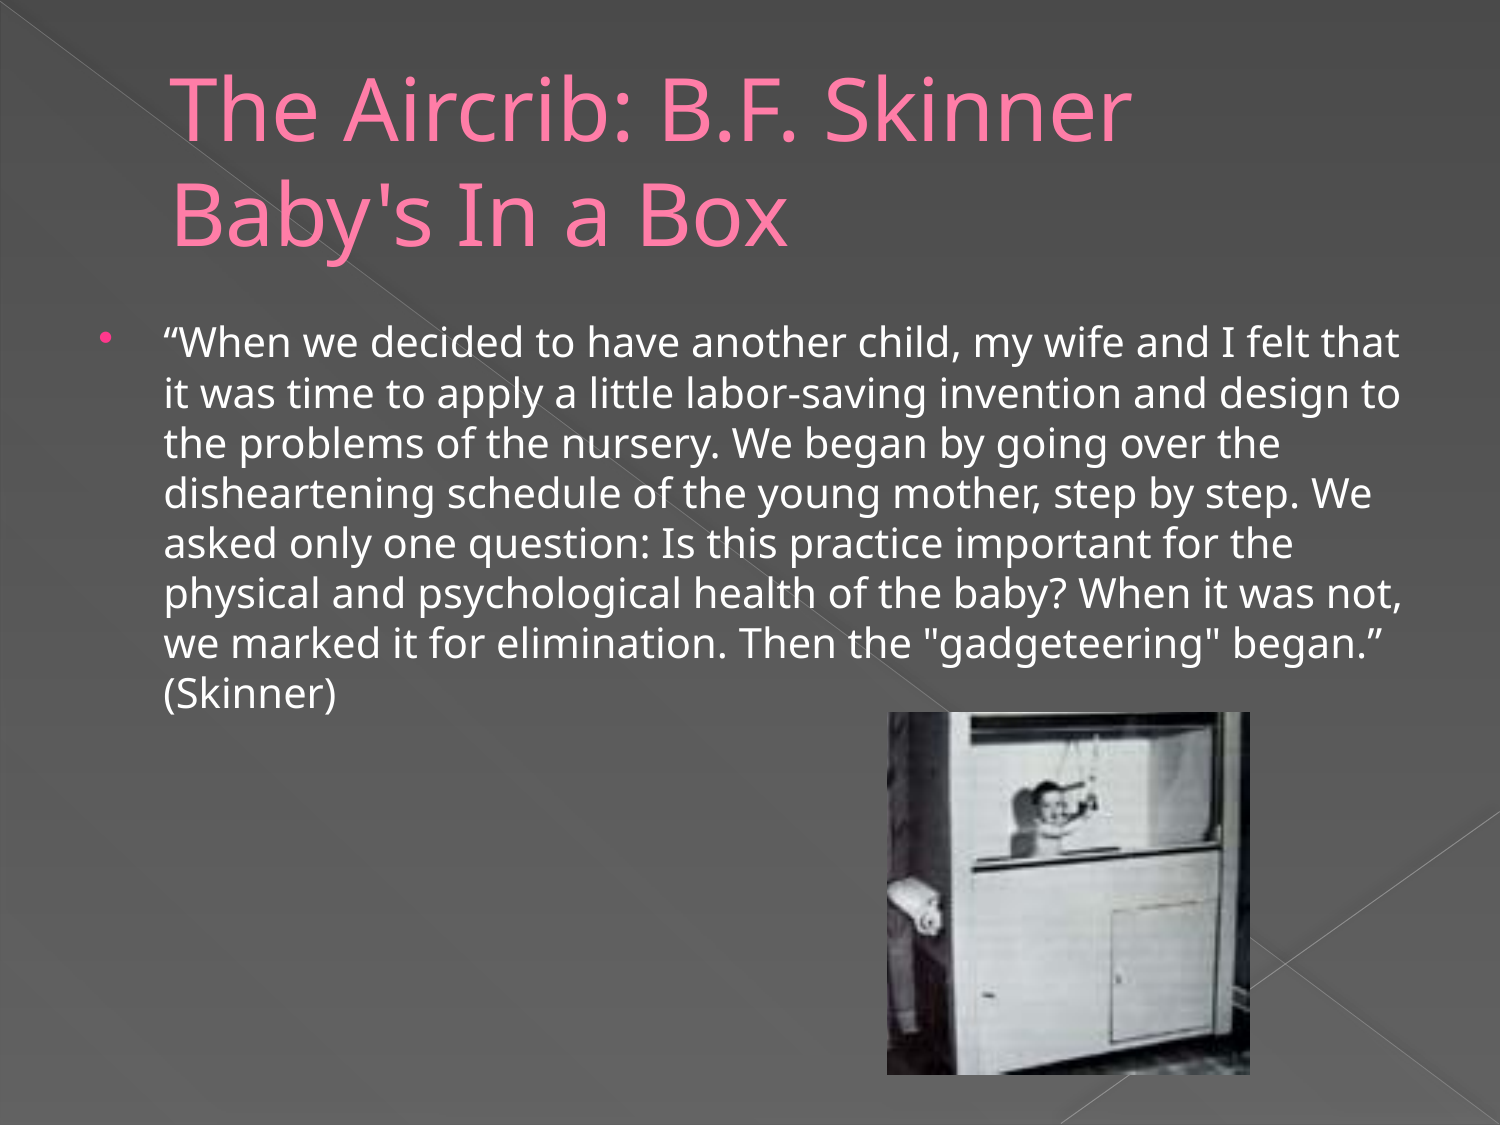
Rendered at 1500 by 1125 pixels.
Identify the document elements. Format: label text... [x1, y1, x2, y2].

title The Aircrib: B.F. Skinner Baby's In a Box [75, 43, 1425, 274]
picture [887, 712, 1251, 1076]
list “When we decided to have another child, my wife and I felt that it was time to apply a little labor-saving invention and design to the problems of the nursery. We began by going over the disheartening schedule of the young mother, step by step. We asked only one question: Is this practice important for the physical and psychological health of the baby? When it was not, we marked it for elimination. Then the "gadgeteering" began.” (Skinner) [75, 308, 1425, 1059]
